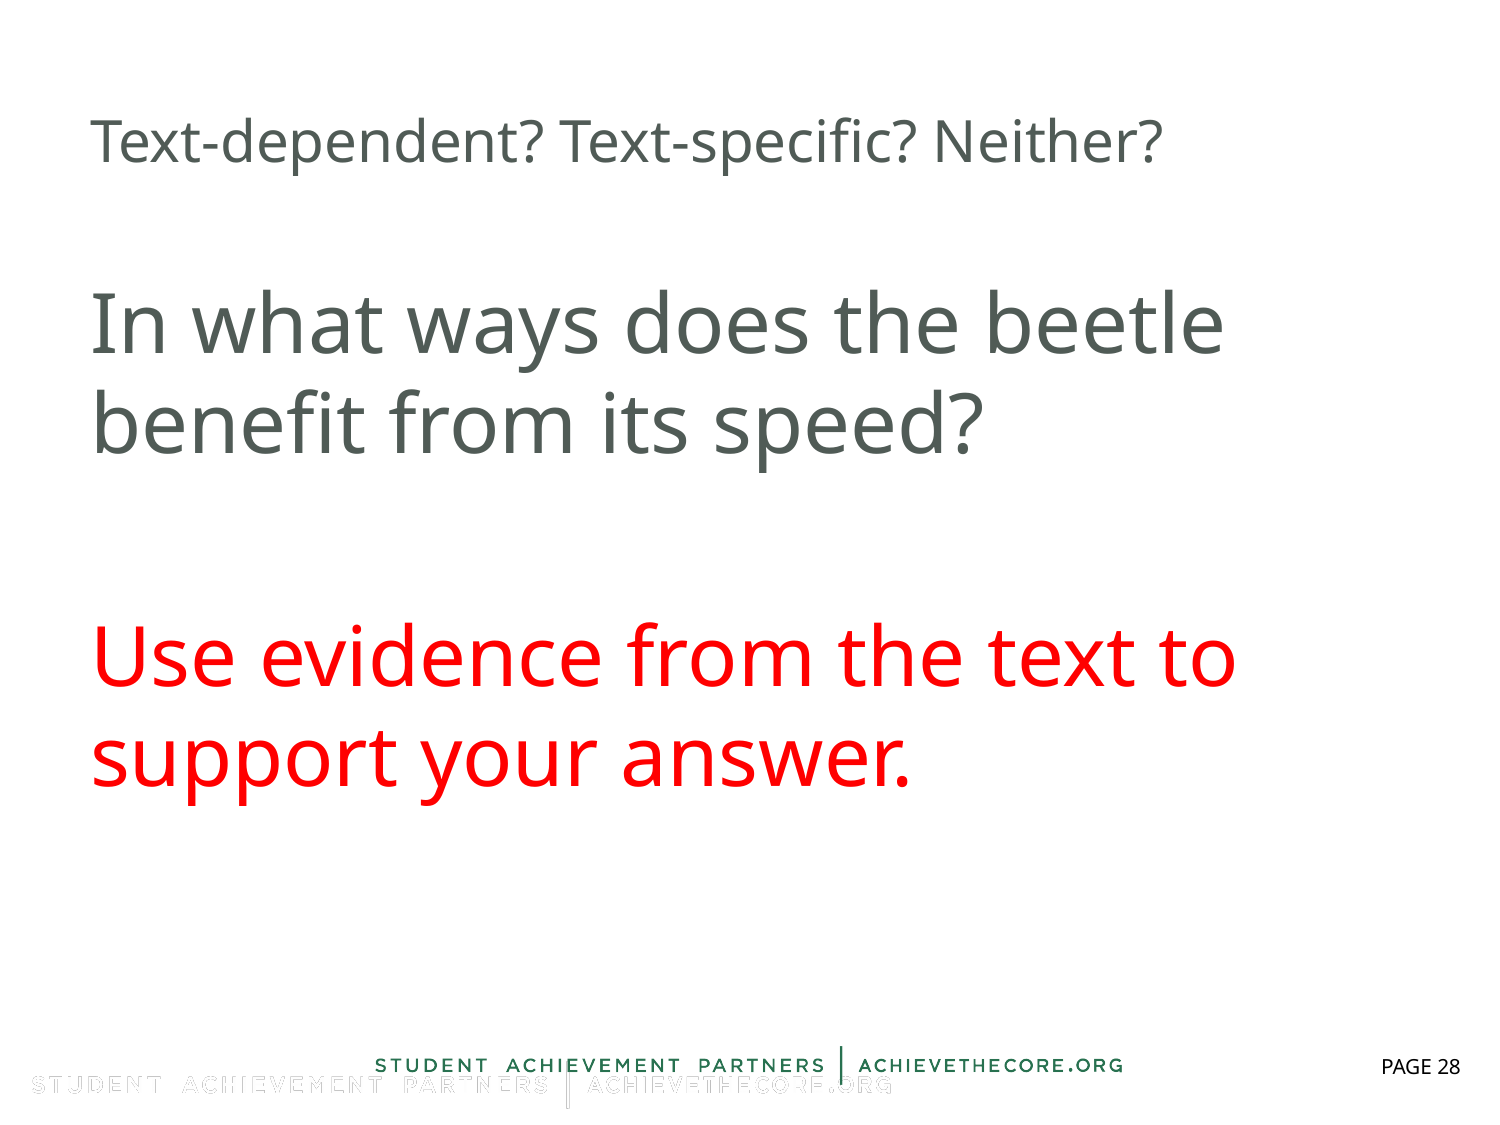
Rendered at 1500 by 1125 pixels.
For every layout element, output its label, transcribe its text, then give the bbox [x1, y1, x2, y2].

list In what ways does the beetle benefit from its speed? Use evidence from the text to support your answer. [75, 262, 1425, 1005]
picture [12, 1046, 1122, 1112]
title Text-dependent? Text-specific? Neither? [75, 45, 1425, 233]
